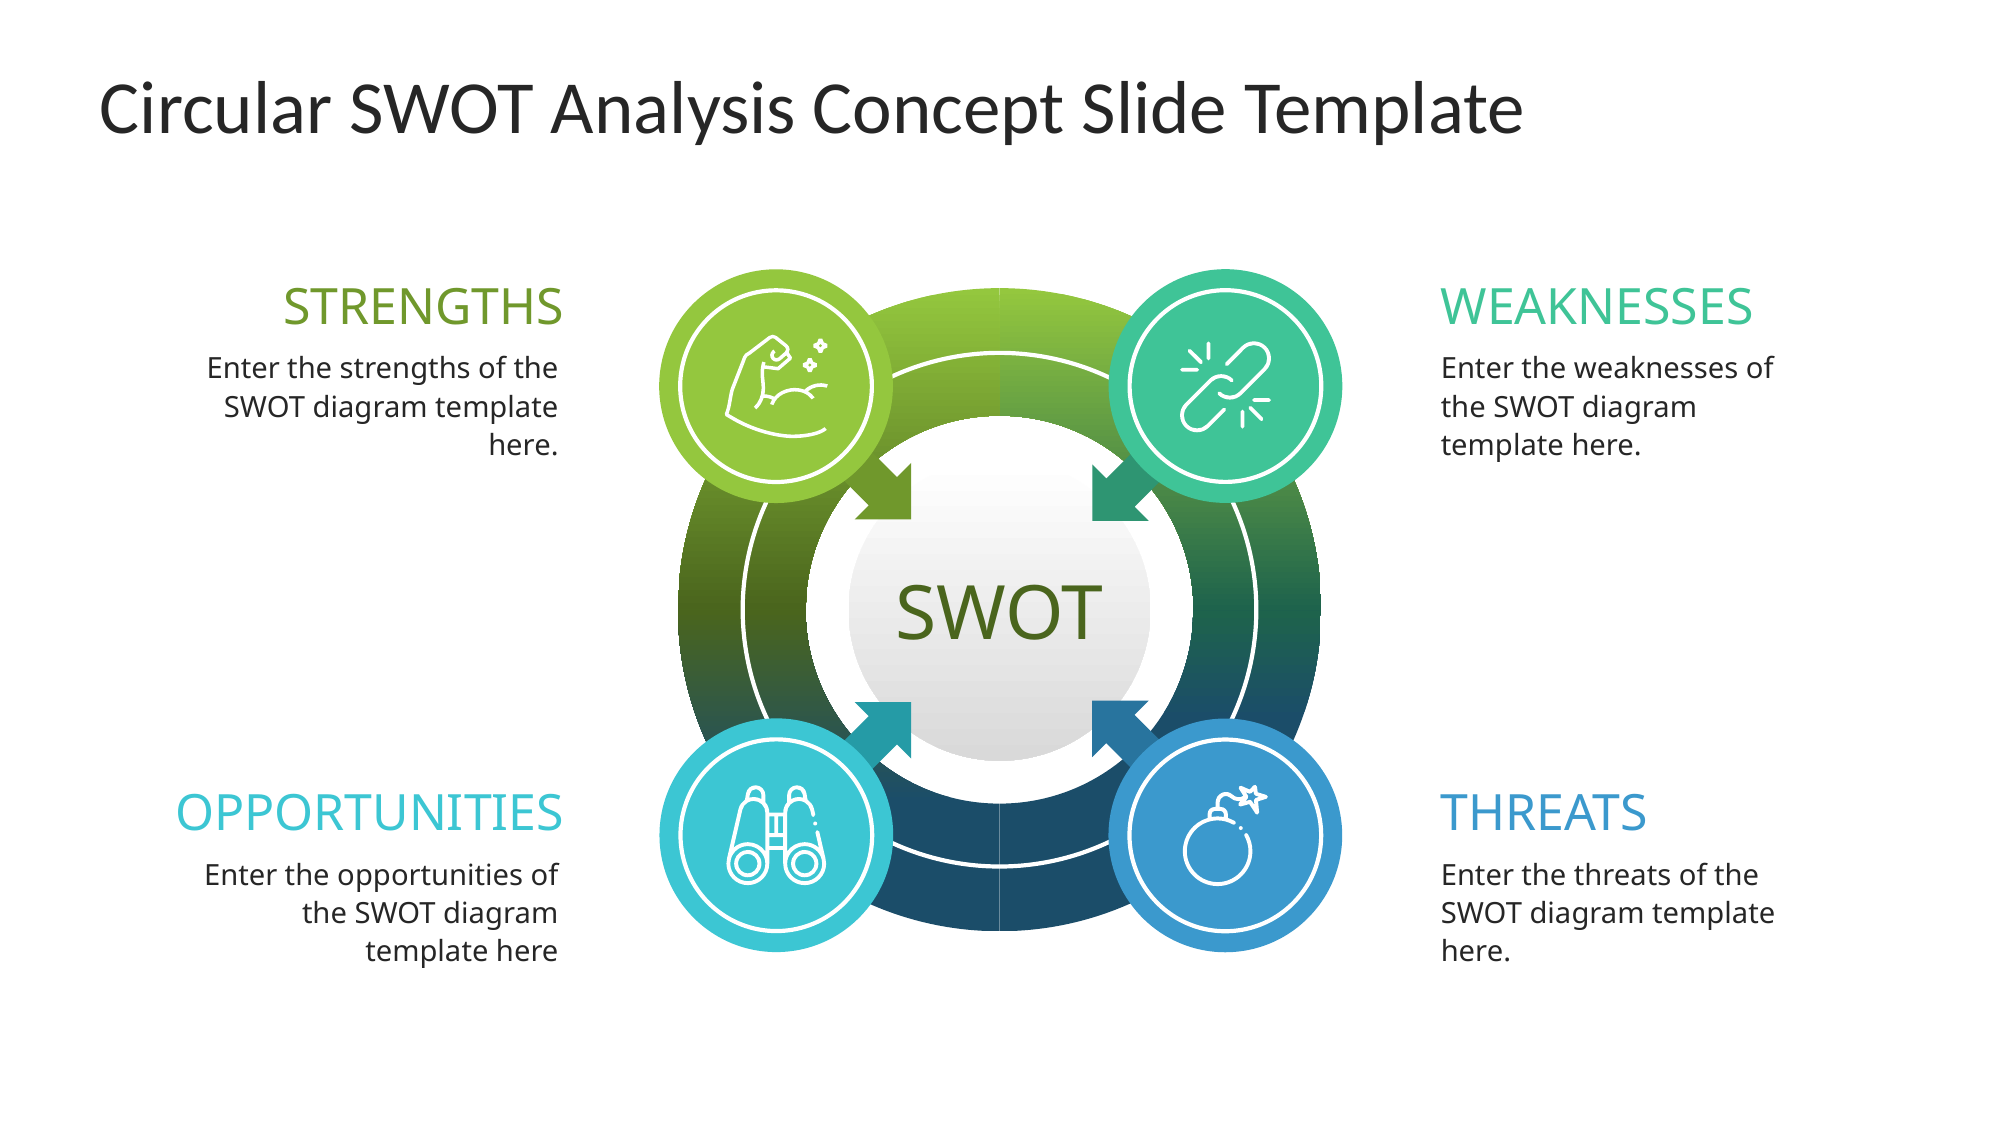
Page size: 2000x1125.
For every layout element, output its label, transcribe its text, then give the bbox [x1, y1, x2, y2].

text_box [844, 453, 914, 522]
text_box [1182, 784, 1269, 887]
text_box [678, 737, 875, 934]
text_box [740, 485, 874, 736]
text_box [1237, 608, 1324, 739]
text_box [876, 350, 1127, 485]
text_box [844, 699, 914, 769]
text_box THREATS [1440, 787, 1886, 834]
text_box [657, 716, 896, 955]
text_box [1001, 847, 1129, 934]
text_box [872, 847, 1002, 934]
text_box Enter the weaknesses of the SWOT diagram template here. [1440, 345, 1809, 436]
text_box [870, 286, 1002, 372]
text_box [876, 734, 1127, 869]
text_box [1178, 339, 1273, 433]
text_box Enter the threats of the SWOT diagram template here. [1440, 852, 1809, 942]
text_box [675, 481, 762, 612]
text_box SWOT [871, 546, 1128, 674]
text_box [1090, 698, 1159, 767]
text_box [1002, 286, 1130, 373]
text_box [657, 267, 896, 506]
text_box [1106, 716, 1345, 955]
title Circular SWOT Analysis Concept Slide Template [99, 45, 1900, 162]
text_box [1106, 267, 1345, 506]
text_box STRENGTHS [119, 280, 565, 328]
text_box Enter the strengths of the SWOT diagram template here. [190, 345, 559, 436]
text_box WEAKNESSES [1440, 280, 1886, 328]
text_box [1237, 482, 1324, 610]
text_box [724, 333, 829, 439]
text_box [1090, 454, 1159, 523]
text_box OPPORTUNITIES [119, 787, 565, 834]
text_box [726, 785, 827, 886]
text_box [675, 610, 763, 740]
text_box [678, 288, 874, 485]
text_box [1126, 486, 1259, 736]
text_box Enter the opportunities of the SWOT diagram template here [190, 852, 559, 942]
text_box [1127, 737, 1324, 934]
text_box [846, 456, 1153, 763]
text_box [1127, 288, 1324, 484]
